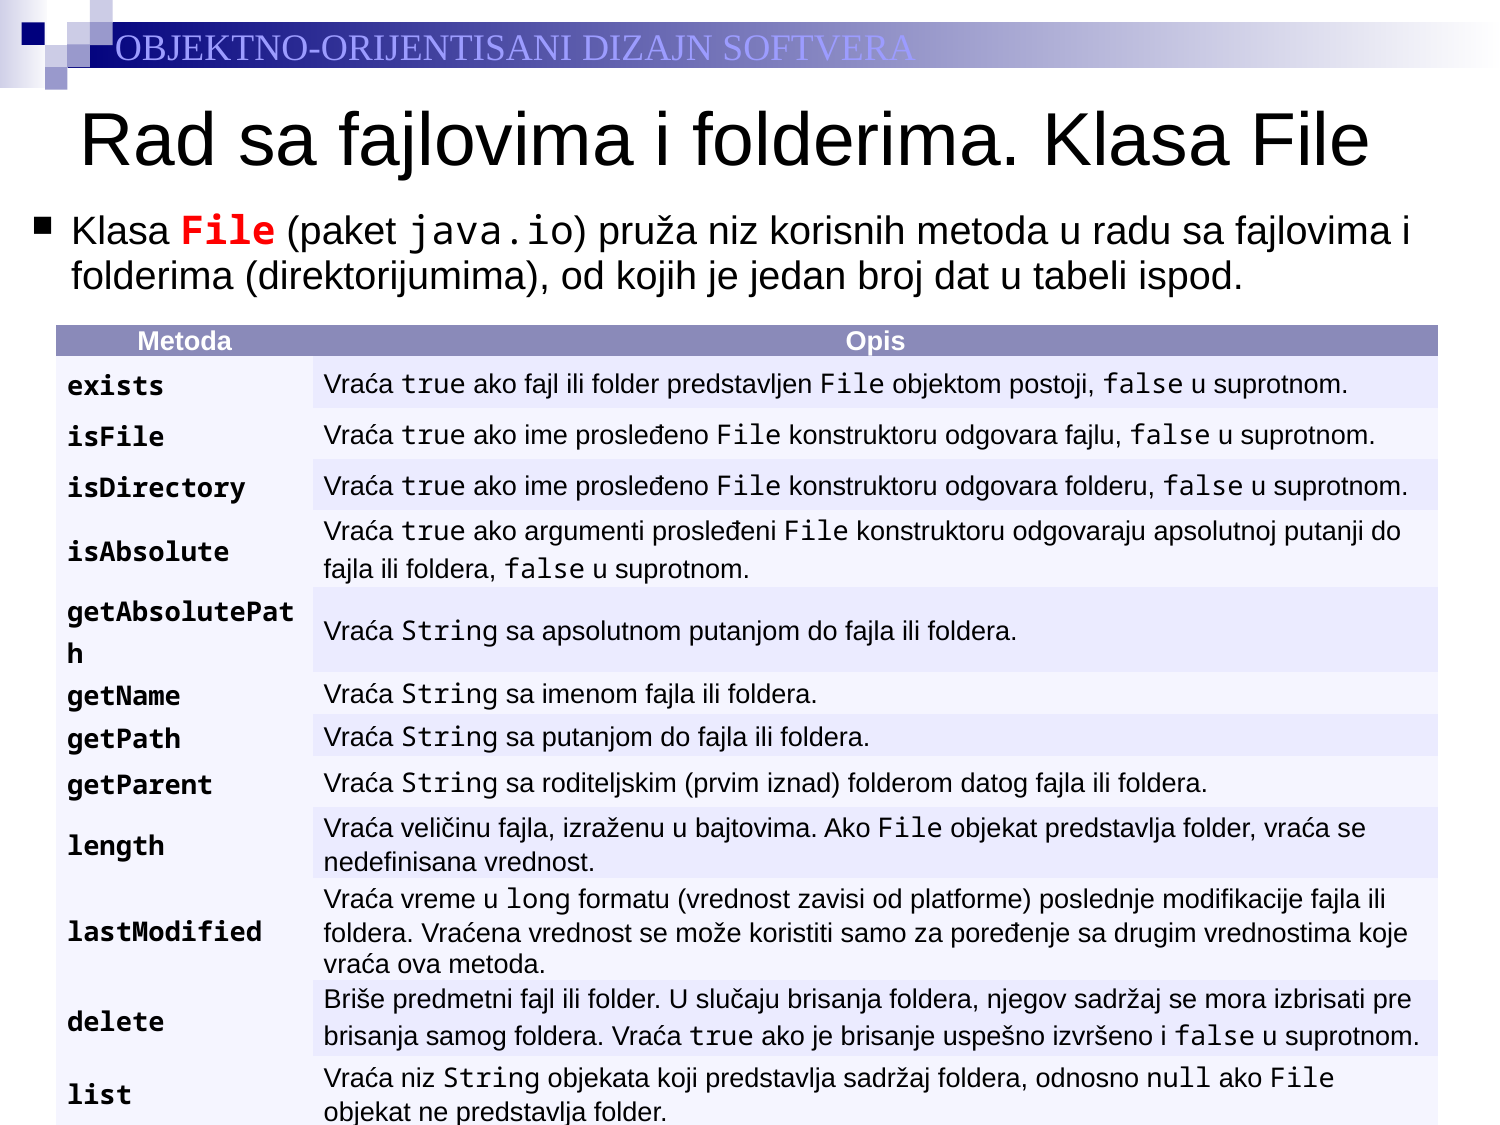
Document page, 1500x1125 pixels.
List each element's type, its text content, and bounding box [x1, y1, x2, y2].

table_header Opis [313, 325, 1438, 356]
table_cell Vraća vreme u long formatu (vrednost zavisi od platforme) poslednje modifikacije fajla ili foldera. Vraćena vrednost se može koristiti samo za poređenje sa drugim vrednostima koje vraća ova metoda. [313, 878, 1438, 980]
table_cell isDirectory [56, 459, 313, 510]
table_cell Briše predmetni fajl ili folder. U slučaju brisanja foldera, njegov sadržaj se mora izbrisati pre brisanja samog foldera. Vraća true ako je brisanje uspešno izvršeno i false u suprotnom. [313, 980, 1438, 1056]
table_cell exists [56, 356, 313, 408]
table_cell Vraća true ako argumenti prosleđeni File konstruktoru odgovaraju apsolutnoj putanji do fajla ili foldera, false u suprotnom. [313, 510, 1438, 587]
table_cell Vraća String sa apsolutnom putanjom do fajla ili foldera. [313, 587, 1438, 672]
table_cell Vraća true ako ime prosleđeno File konstruktoru odgovara fajlu, false u suprotnom. [313, 408, 1438, 459]
table_cell isAbsolute [56, 510, 313, 587]
table_cell delete [56, 980, 313, 1056]
table_cell getName [56, 672, 313, 714]
text_box Klasa File (paket java.io) pruža niz korisnih metoda u radu sa fajlovima i folderima (direktorijumima), od kojih je jedan broj dat u tabeli ispod. [16, 200, 1482, 315]
table_cell Vraća String sa imenom fajla ili foldera. [313, 672, 1438, 714]
table_header Metoda [56, 325, 313, 356]
table_cell list [56, 1056, 313, 1125]
table_cell Vraća String sa roditeljskim (prvim iznad) folderom datog fajla ili foldera. [313, 756, 1438, 807]
table_cell Vraća true ako ime prosleđeno File konstruktoru odgovara folderu, false u suprotnom. [313, 459, 1438, 510]
table_cell getAbsolutePath [56, 587, 313, 672]
table_cell getParent [56, 756, 313, 807]
title Rad sa fajlovima i folderima. Klasa File [64, 86, 1412, 185]
table_cell Vraća true ako fajl ili folder predstavljen File objektom postoji, false u suprotnom. [313, 356, 1438, 408]
table_cell Vraća String sa putanjom do fajla ili foldera. [313, 714, 1438, 756]
table_cell lastModified [56, 878, 313, 980]
table_cell length [56, 807, 313, 878]
table_cell getPath [56, 714, 313, 756]
table_cell isFile [56, 408, 313, 459]
table_cell Vraća niz String objekata koji predstavlja sadržaj foldera, odnosno null ako File objekat ne predstavlja folder. [313, 1056, 1438, 1125]
table_cell Vraća veličinu fajla, izraženu u bajtovima. Ako File objekat predstavlja folder, vraća se nedefinisana vrednost. [313, 807, 1438, 878]
